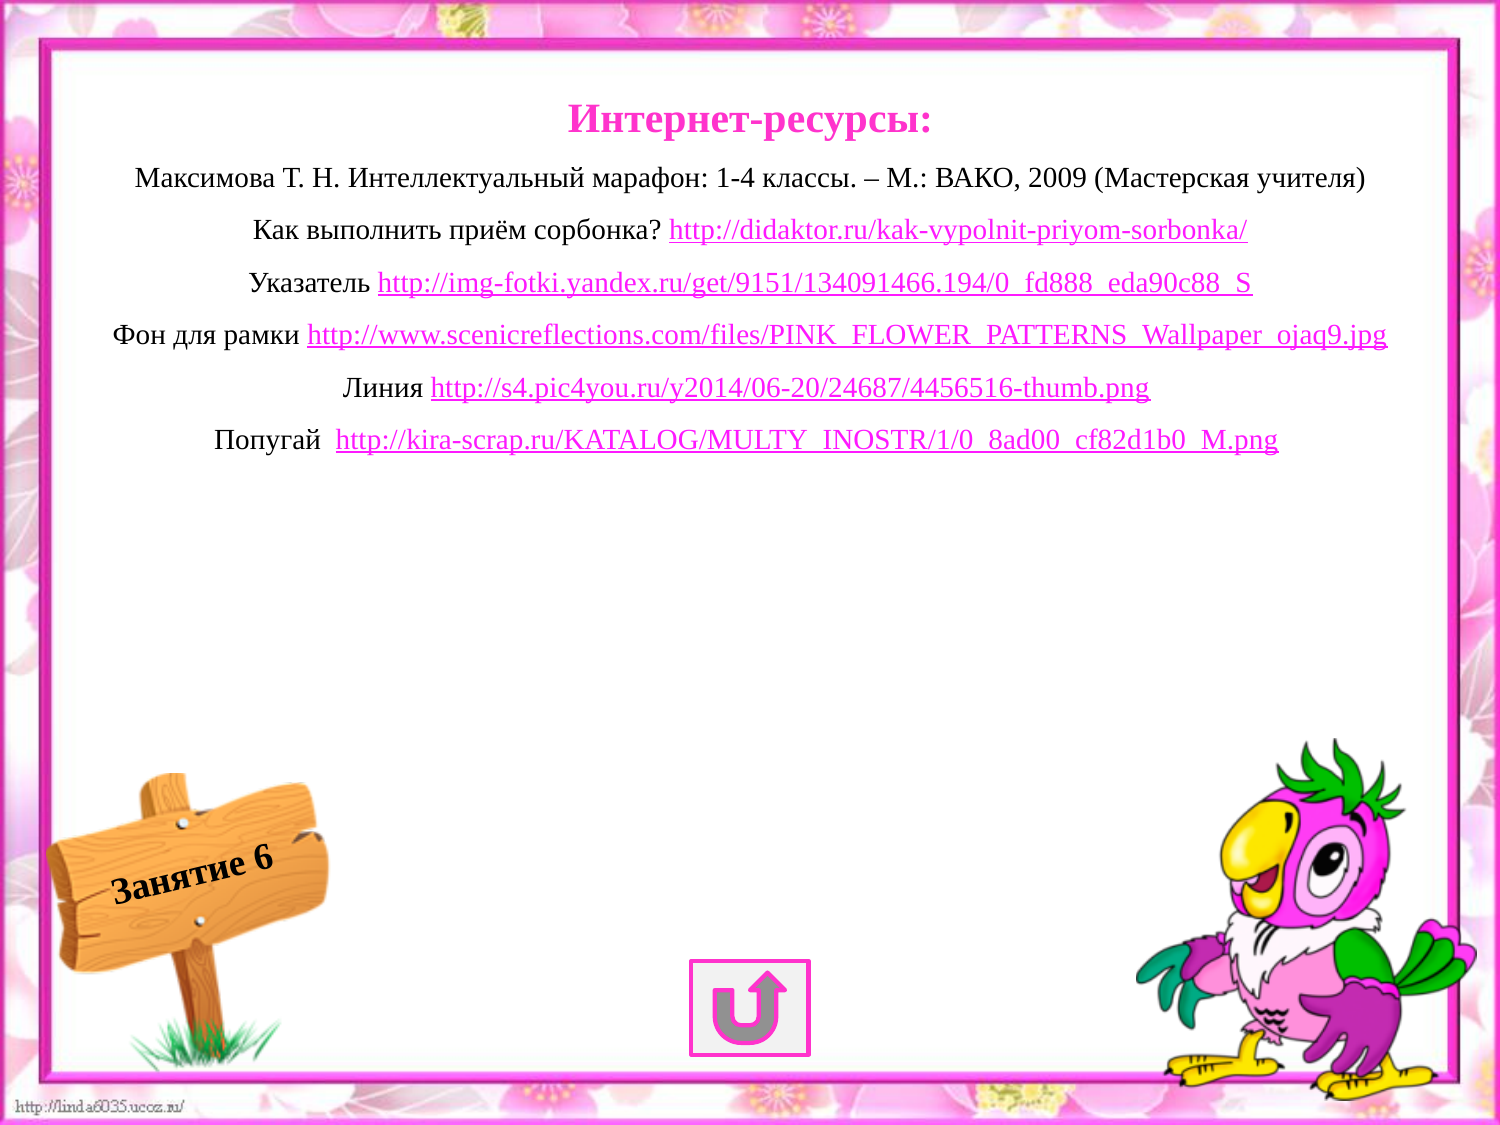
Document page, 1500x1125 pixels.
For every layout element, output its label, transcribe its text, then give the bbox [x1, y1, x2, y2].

picture [0, 0, 1500, 1125]
text_box Интернет-ресурсы: Максимова Т. Н. Интеллектуальный марафон: 1-4 классы. – М.: ВАКО, 2009 (Мастерская учителя) Как выполнить приём сорбонка? http://didaktor.ru/kak-vypolnit-priyom-sorbonka/ Указатель http://img-fotki.yandex.ru/get/9151/134091466.194/0_fd888_eda90c88_S Фон для рамки http://www.scenicreflections.com/files/PINK_FLOWER_PATTERNS_Wallpaper_ojaq9.jpg Линия http://s4.pic4you.ru/y2014/06-20/24687/4456516-thumb.png Попугай http://kira-scrap.ru/KATALOG/MULTY_INOSTR/1/0_8ad00_cf82d1b0_M.png [46, 58, 1454, 516]
text_box [689, 959, 811, 1057]
